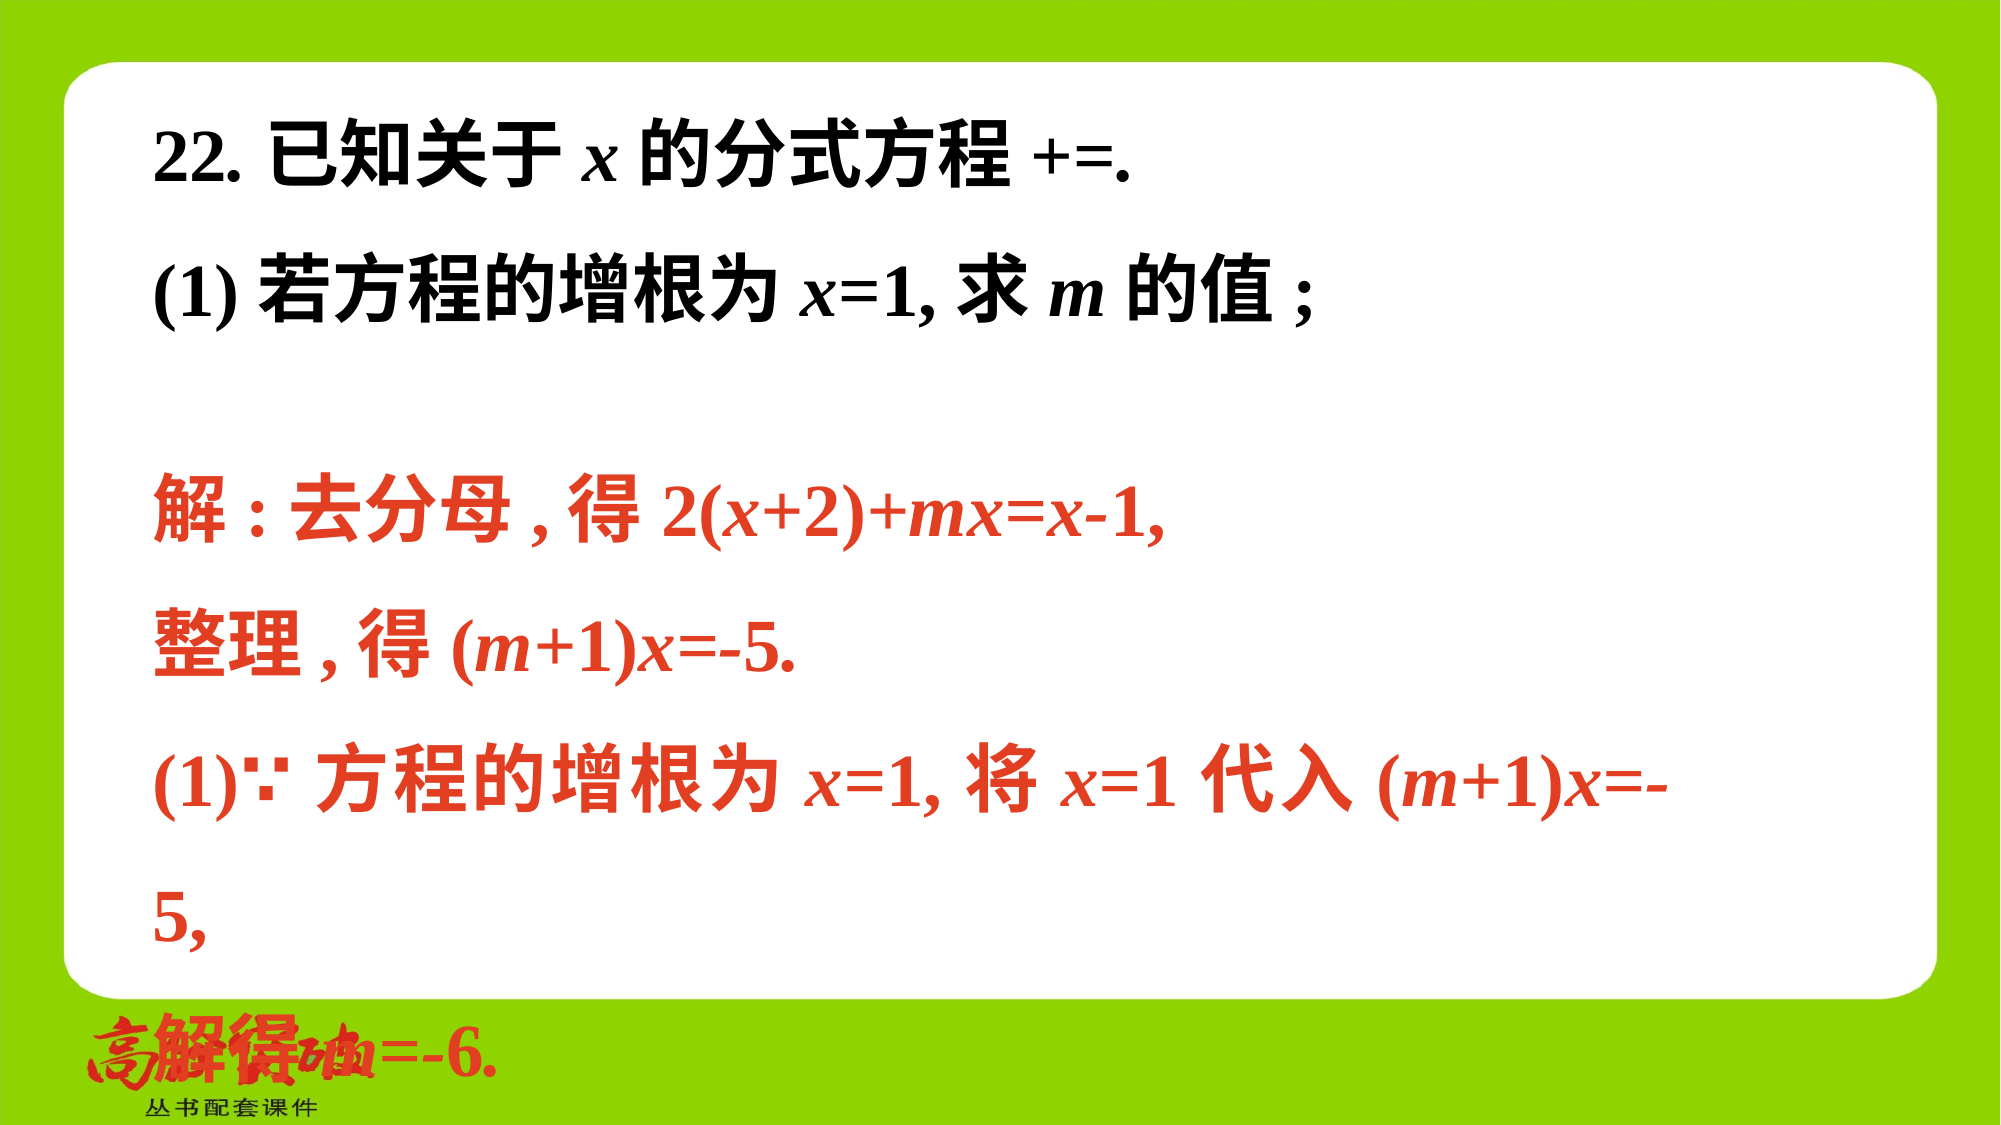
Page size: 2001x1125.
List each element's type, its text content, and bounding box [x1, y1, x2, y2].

text_box 解:去分母,得2(x+2)+mx=x-1, 整理,得(m+1)x=-5. (1)∵方程的增根为x=1,将x=1代入(m+1)x=-5, 解得m=-6. [137, 408, 1685, 1099]
picture [0, 0, 2001, 1125]
